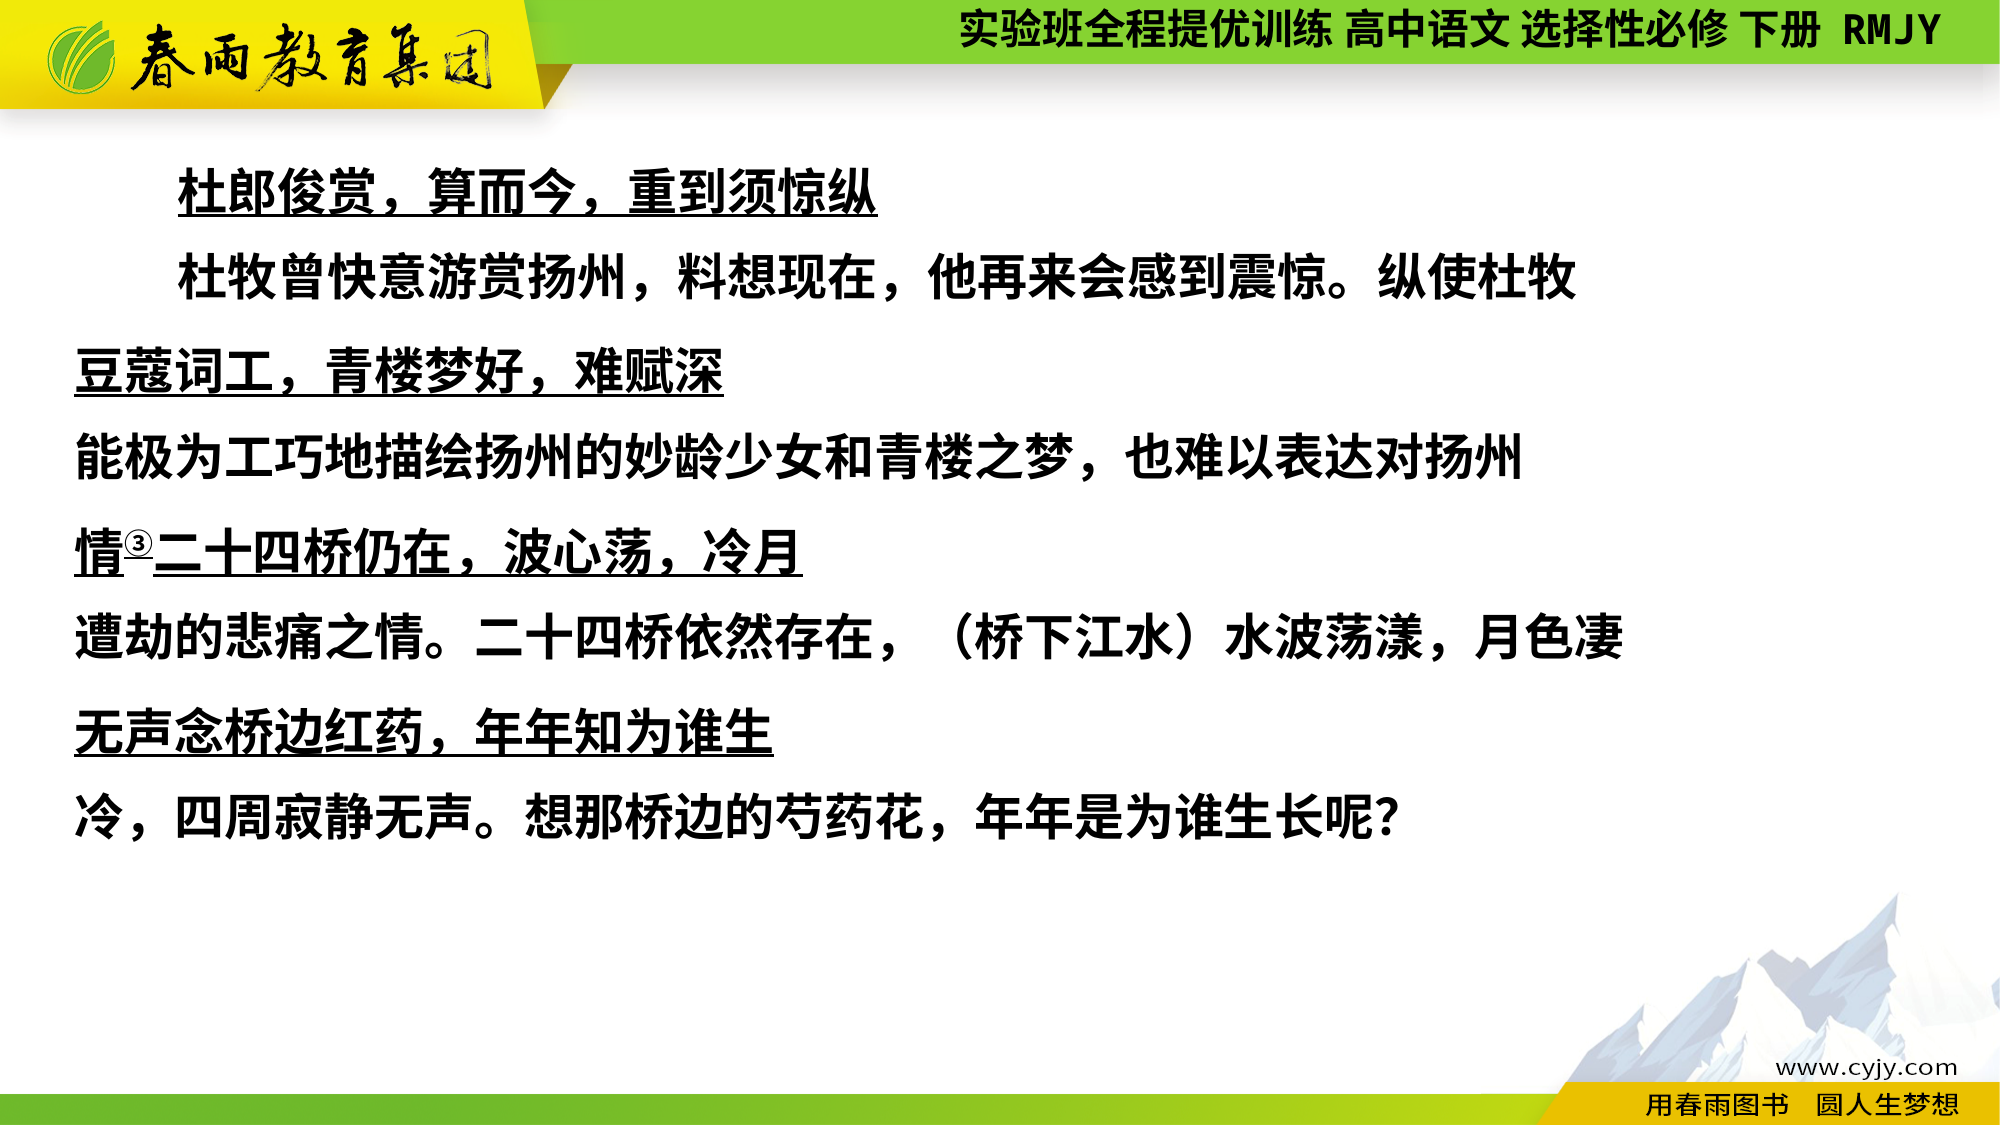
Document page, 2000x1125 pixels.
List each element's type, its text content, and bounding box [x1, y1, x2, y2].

picture [0, 0, 2000, 1125]
text_box 杜牧曾快意游赏扬州，料想现在，他再来会感到震惊。纵使杜牧 能极为工巧地描绘扬州的妙龄少女和青楼之梦，也难以表达对扬州 遭劫的悲痛之情。二十四桥依然存在，（桥下江水）水波荡漾，月色凄 冷，四周寂静无声。想那桥边的芍药花，年年是为谁生长呢？ [59, 208, 1944, 853]
